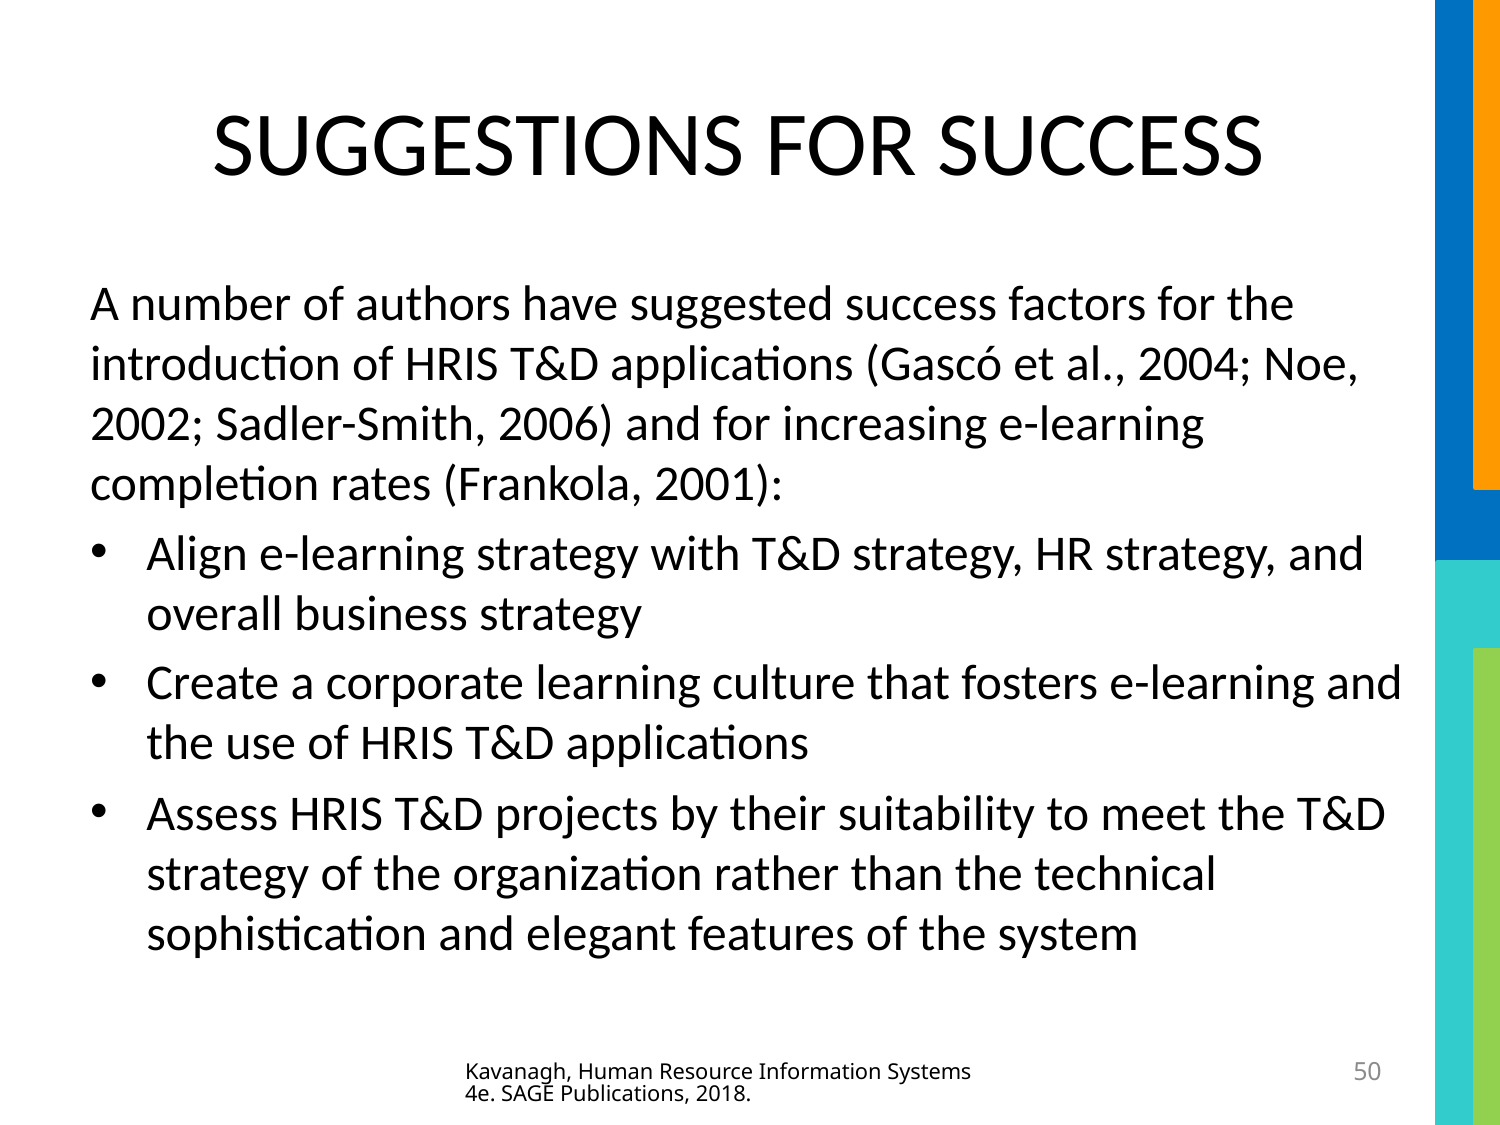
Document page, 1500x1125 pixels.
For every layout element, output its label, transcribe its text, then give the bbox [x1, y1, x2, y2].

list A number of authors have suggested success factors for the introduction of HRIS T&D applications (Gascó et al., 2004; Noe, 2002; Sadler-Smith, 2006) and for increasing e-learning completion rates (Frankola, 2001): Align e-learning strategy with T&D strategy, HR strategy, and overall business strategy Create a corporate learning culture that fosters e-learning and the use of HRIS T&D applications Assess HRIS T&D projects by their suitability to meet the T&D strategy of the organization rather than the technical sophistication and elegant features of the system [75, 262, 1425, 1005]
footer Kavanagh, Human Resource Information Systems 4e. SAGE Publications, 2018. [450, 1042, 1004, 1103]
title SUGGESTIONS FOR SUCCESS [75, 45, 1425, 233]
slide_number 50 [1059, 1042, 1397, 1103]
